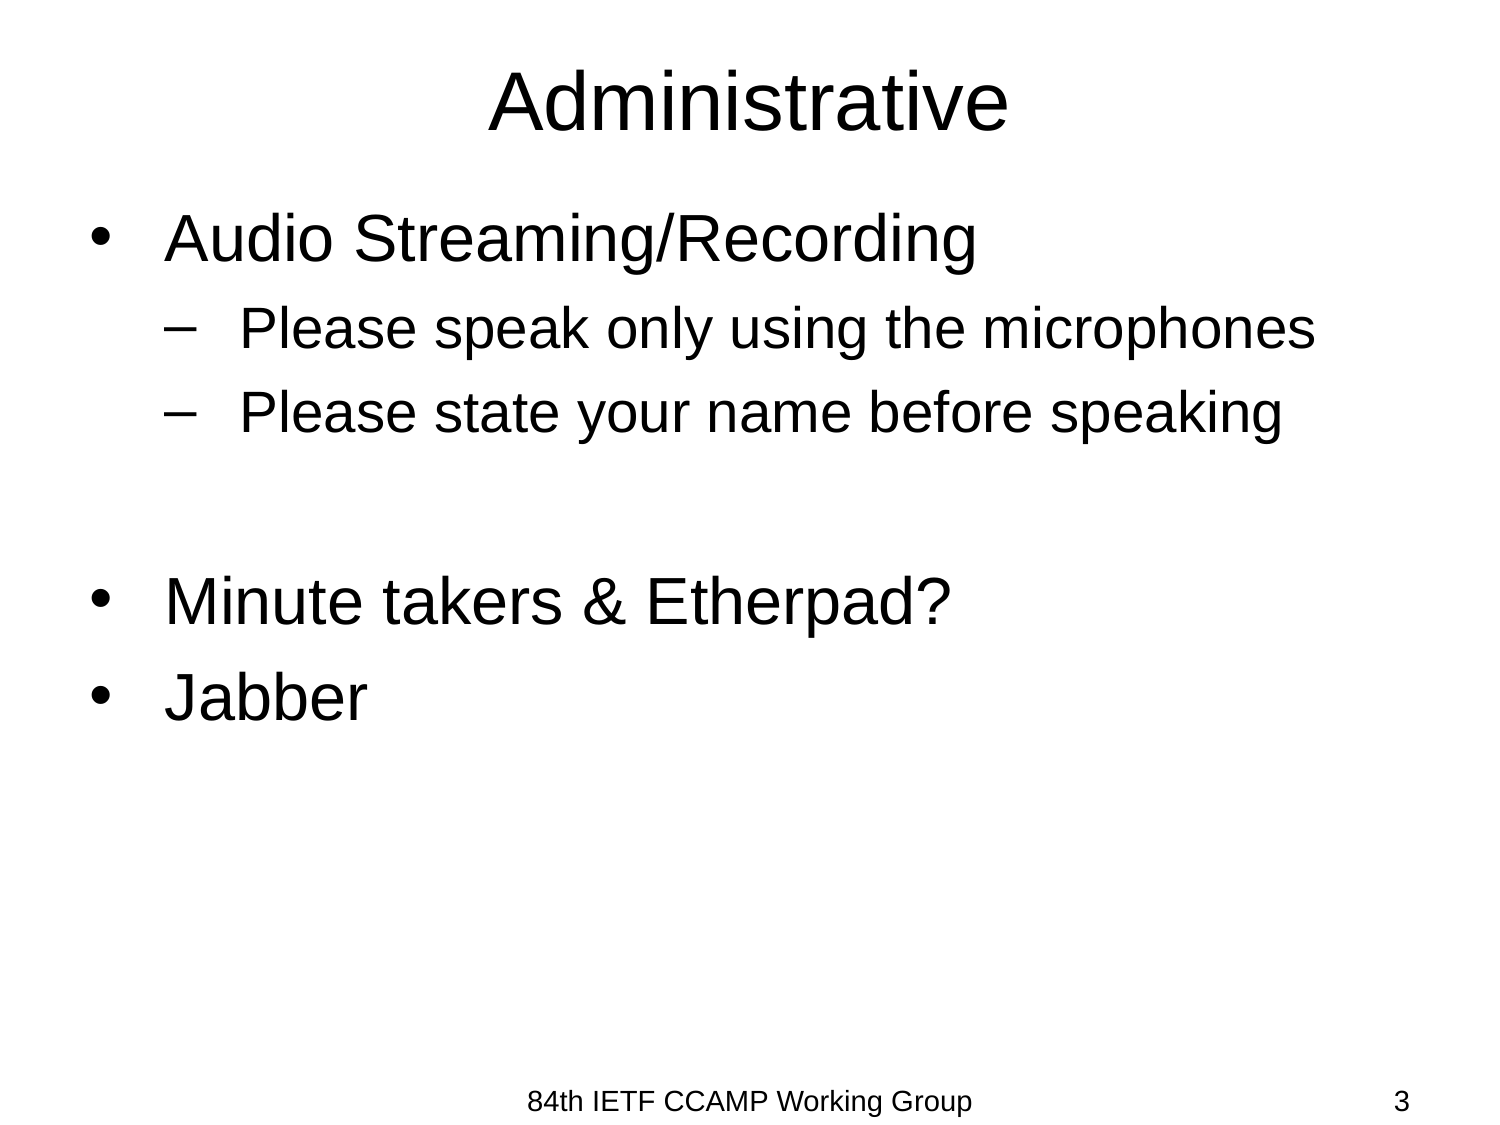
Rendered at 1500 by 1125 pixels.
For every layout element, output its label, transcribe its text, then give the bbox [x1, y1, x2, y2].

title Administrative [75, 7, 1425, 187]
list Audio Streaming/Recording Please speak only using the microphones Please state your name before speaking Minute takers & Etherpad? Jabber [75, 187, 1425, 1071]
text_box 84th IETF CCAMP Working Group [431, 1074, 1069, 1125]
text_box 3 [1075, 1074, 1425, 1125]
